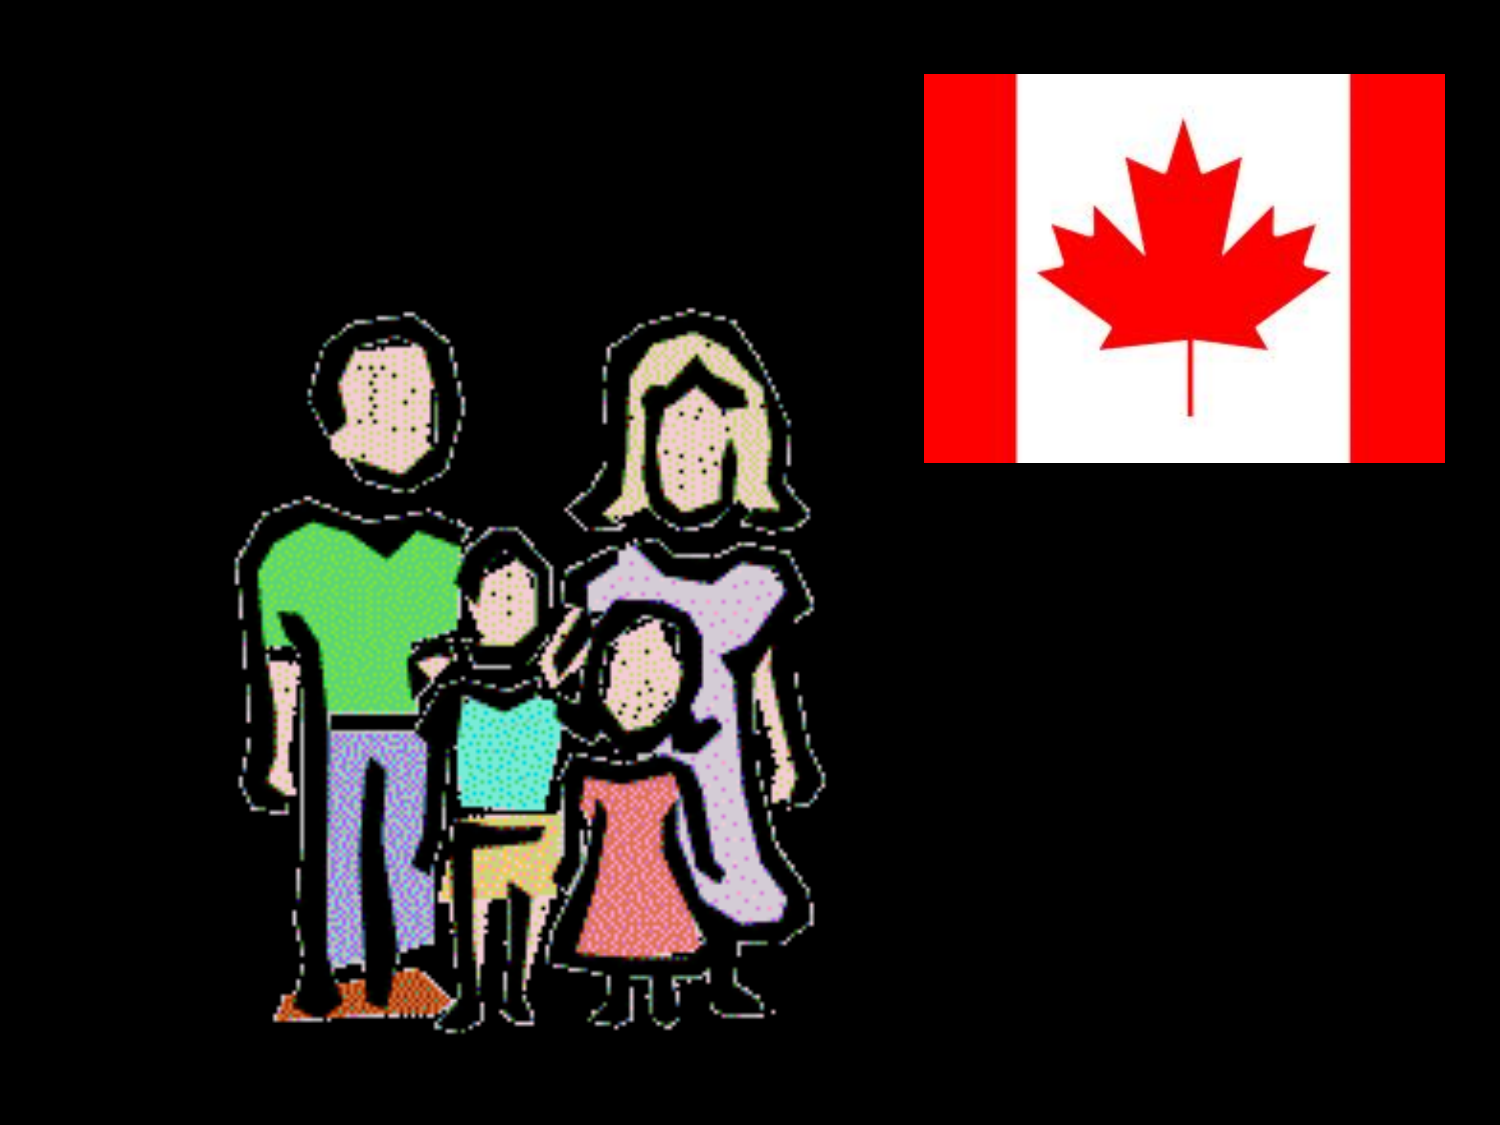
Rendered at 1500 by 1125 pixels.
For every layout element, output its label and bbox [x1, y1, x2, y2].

picture [224, 287, 838, 1046]
picture [924, 74, 1445, 463]
